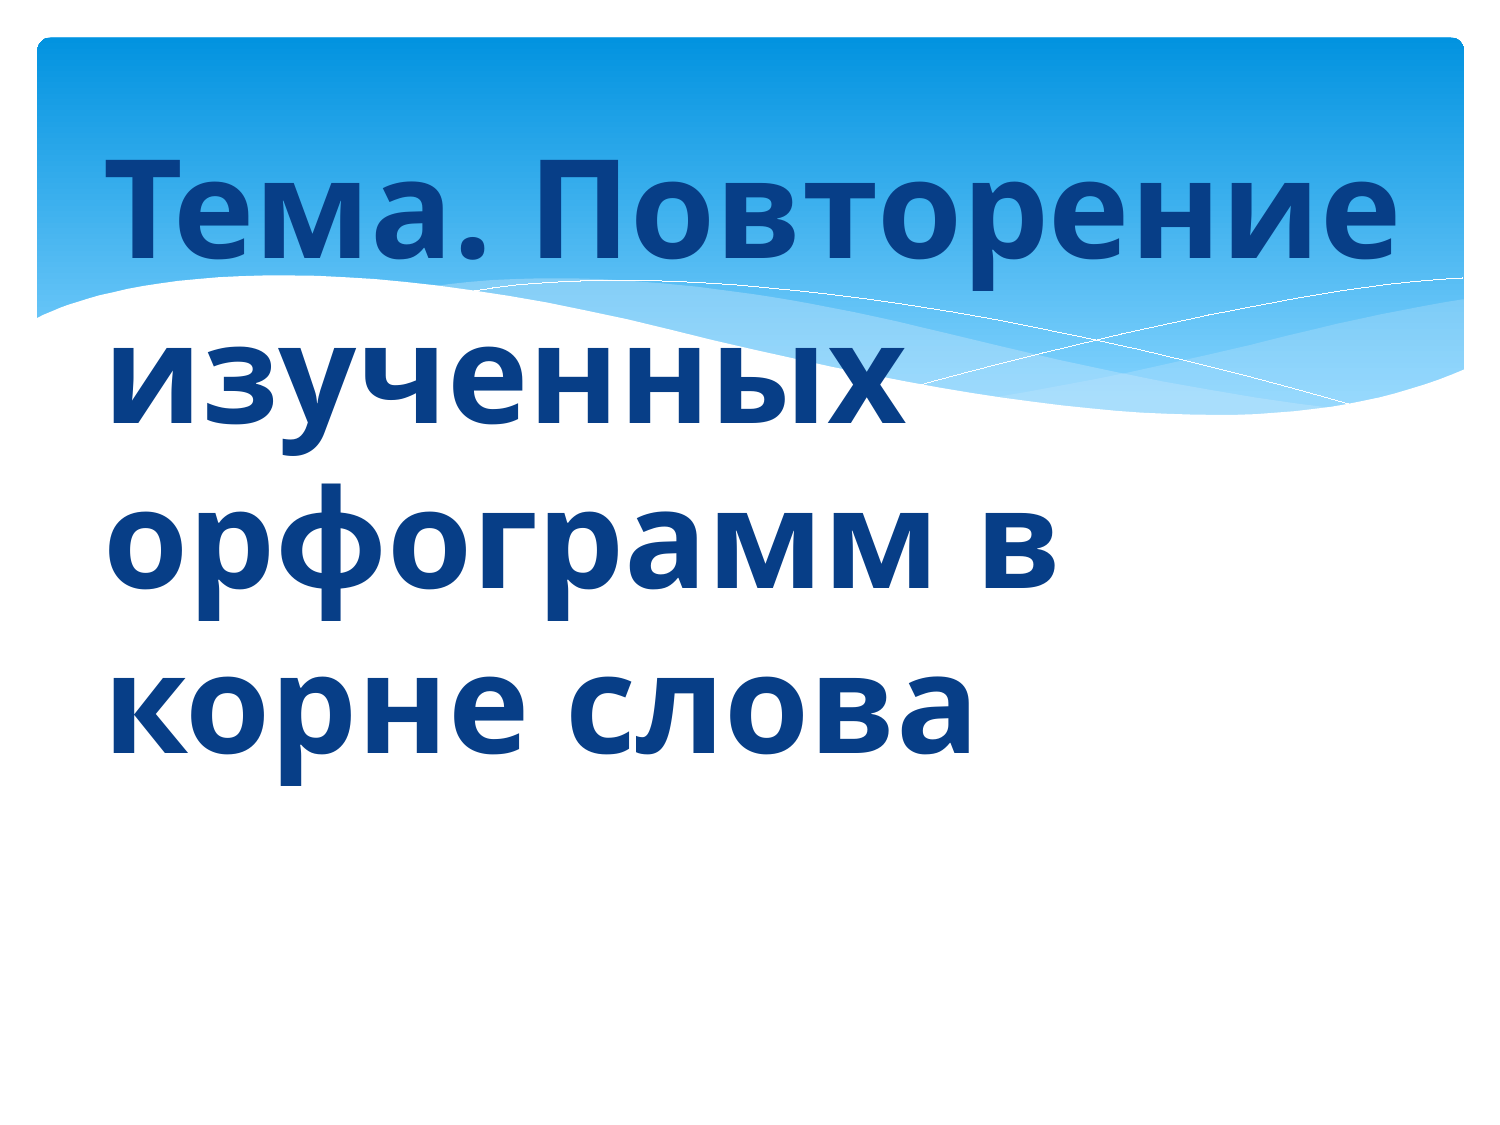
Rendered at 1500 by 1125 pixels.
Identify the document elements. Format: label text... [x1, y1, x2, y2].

list Тема. Повторение изученных орфограмм в корне слова [88, 113, 1439, 857]
